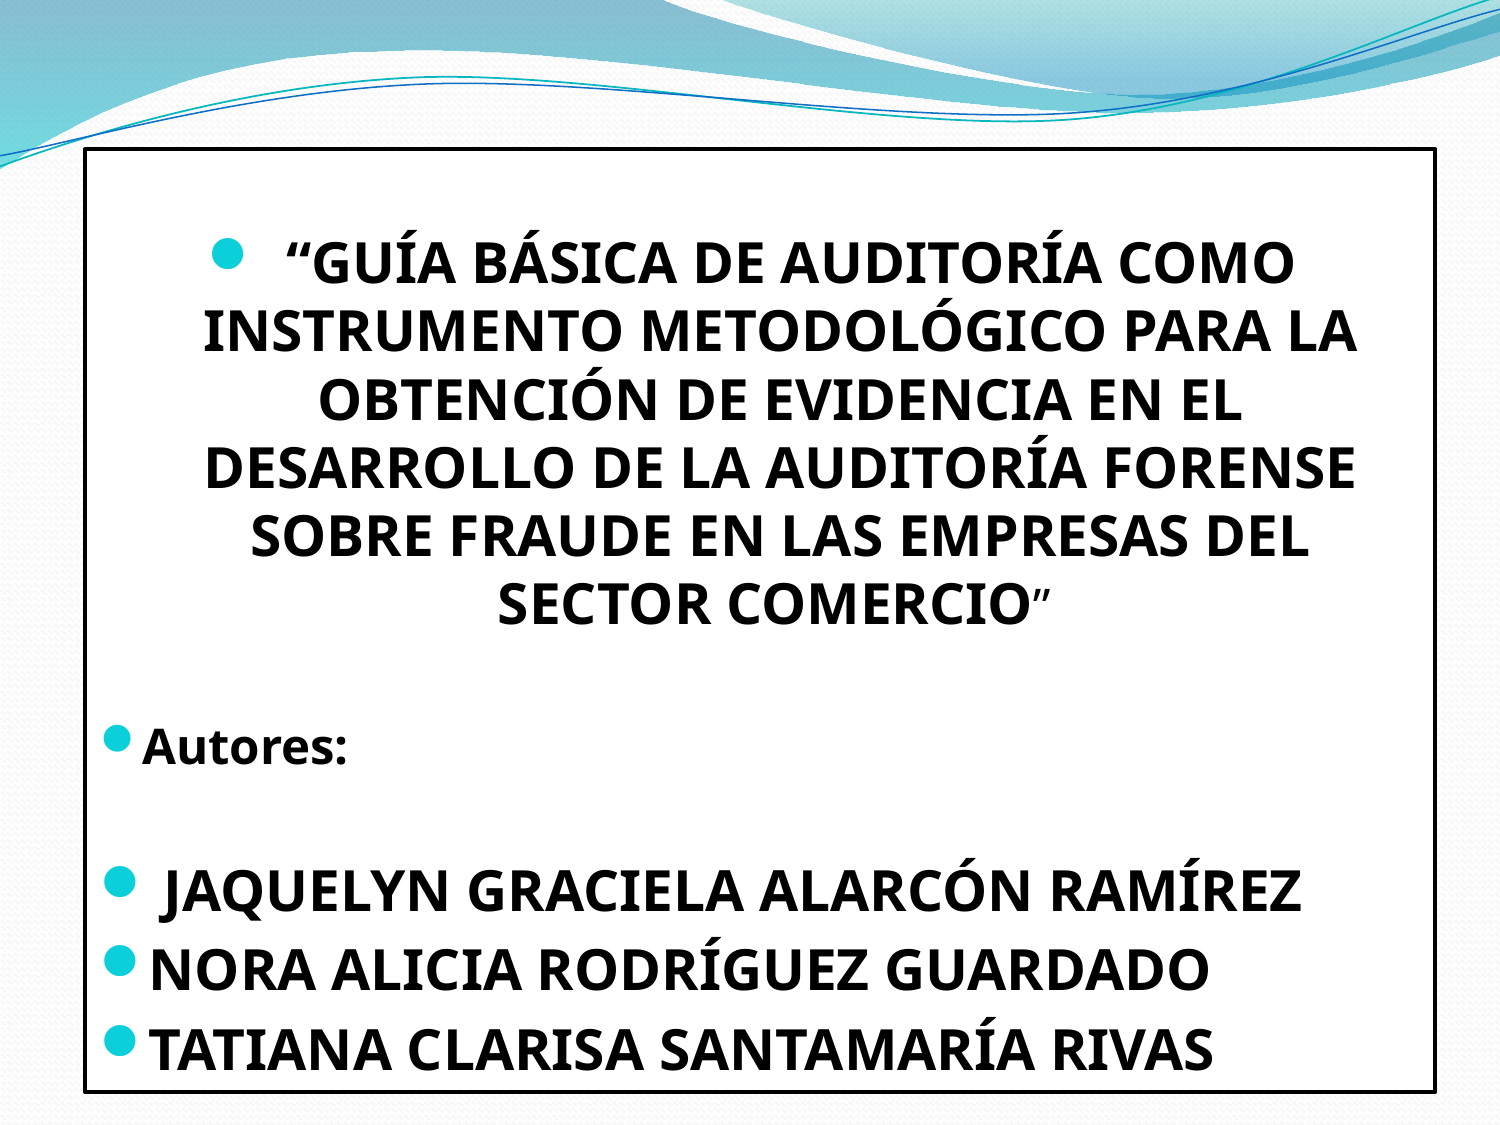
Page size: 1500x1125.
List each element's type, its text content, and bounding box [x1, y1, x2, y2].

list “GUÍA BÁSICA DE AUDITORÍA COMO INSTRUMENTO METODOLÓGICO PARA LA OBTENCIÓN DE EVIDENCIA EN EL DESARROLLO DE LA AUDITORÍA FORENSE SOBRE FRAUDE EN LAS EMPRESAS DEL SECTOR COMERCIO” Autores: JAQUELYN GRACIELA ALARCÓN RAMÍREZ NORA ALICIA RODRÍGUEZ GUARDADO TATIANA CLARISA SANTAMARÍA RIVAS [83, 147, 1437, 1094]
